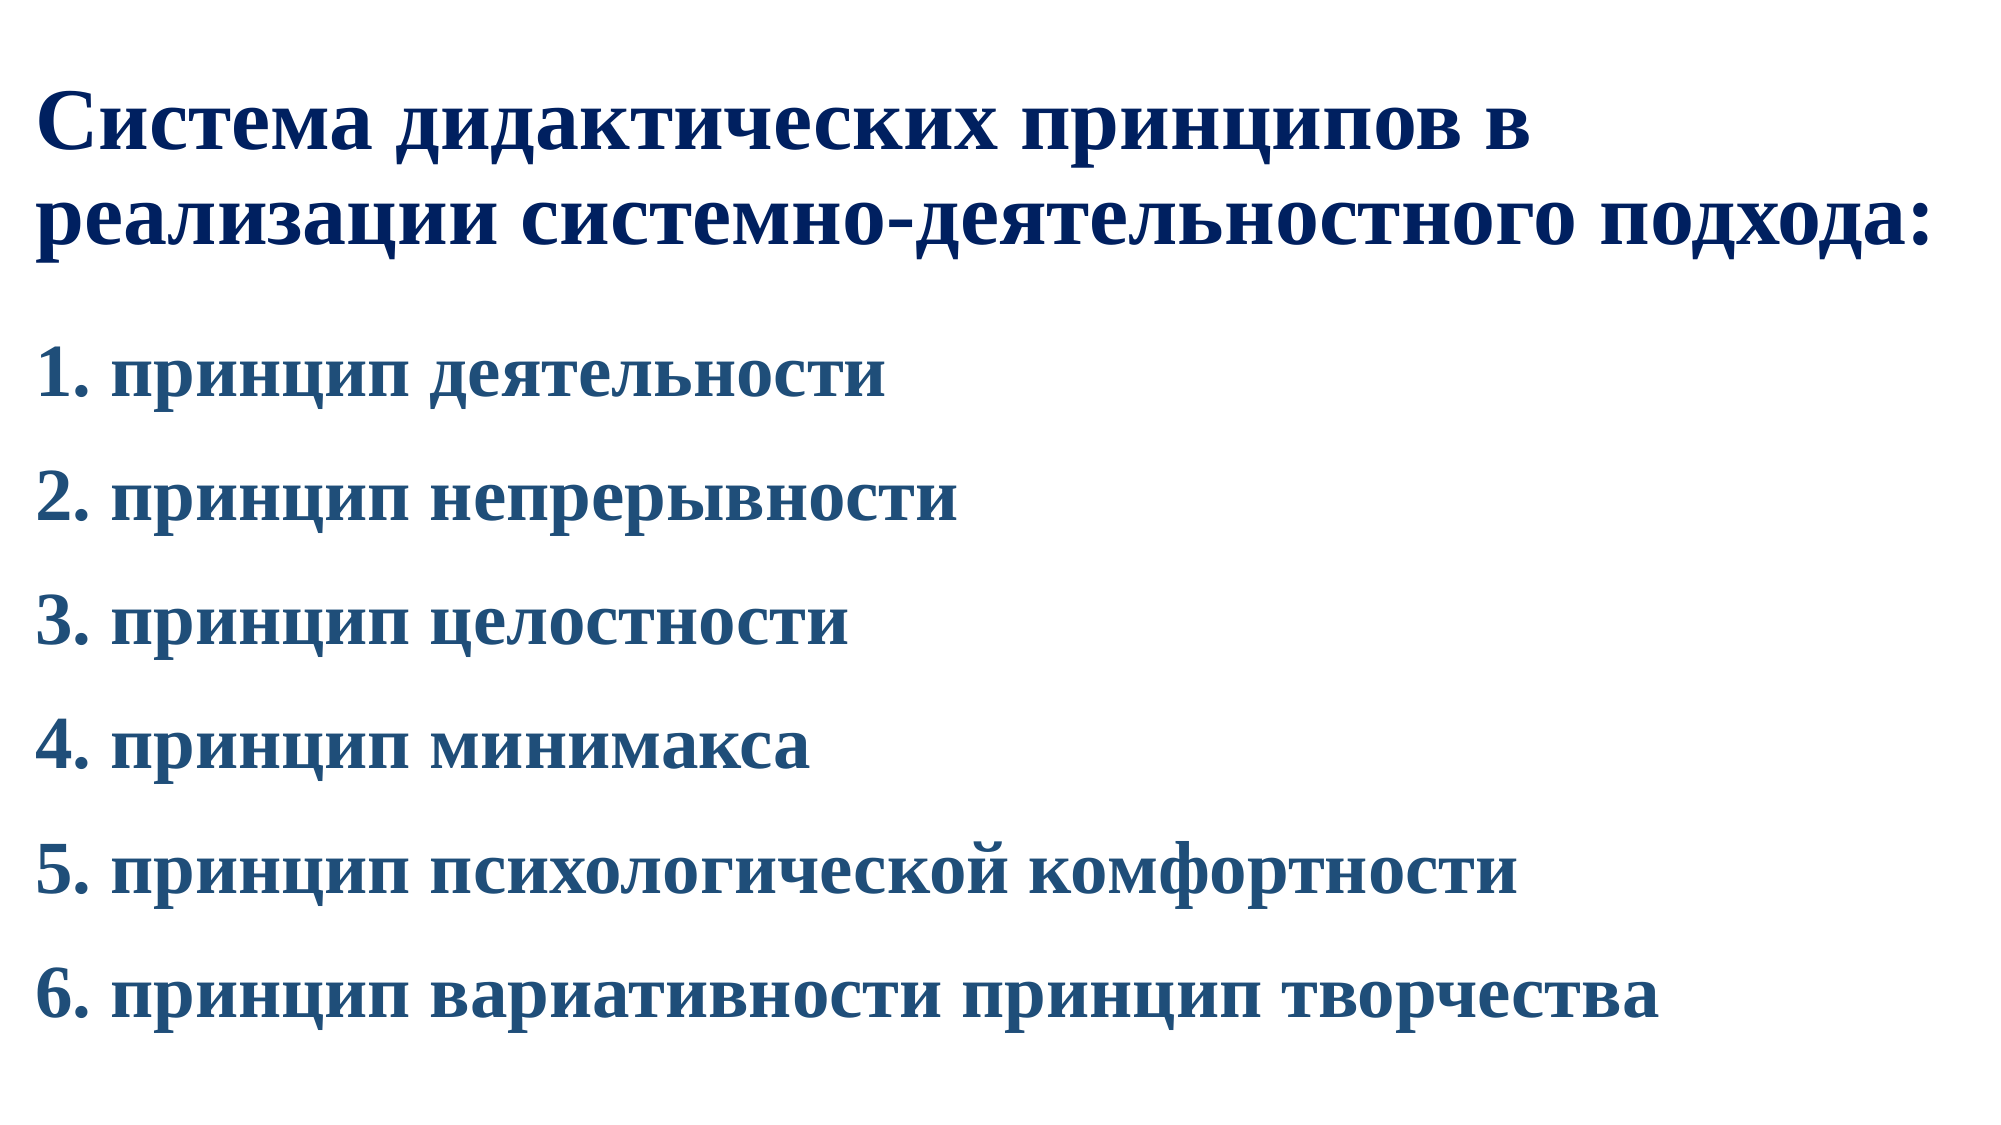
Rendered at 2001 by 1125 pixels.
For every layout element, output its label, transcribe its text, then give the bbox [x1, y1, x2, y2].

title Система дидактических принципов в реализации системно-деятельностного подхода: [20, 60, 1975, 278]
list принцип деятельности принцип непрерывности принцип целостности принцип минимакса принцип психологической комфортности принцип вариативности принцип творчества [20, 299, 1953, 1095]
